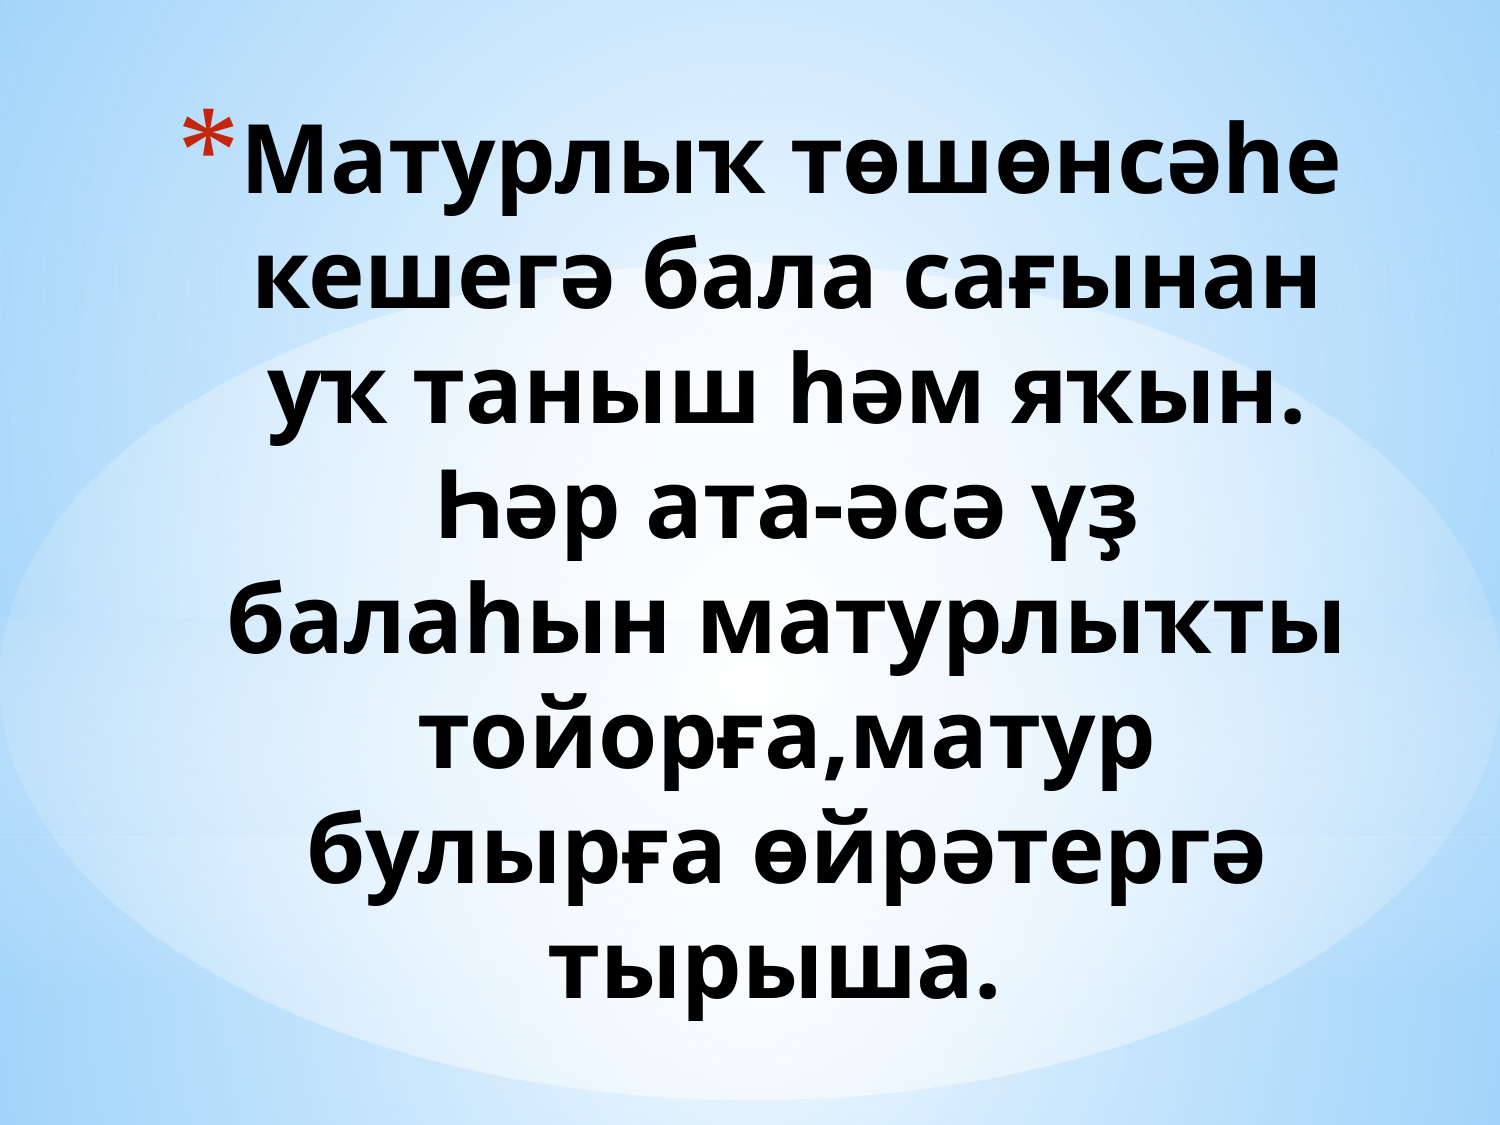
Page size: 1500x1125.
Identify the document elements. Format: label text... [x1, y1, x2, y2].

title Матурлыҡ төшөнсәһе кешегә бала сағынан уҡ таныш һәм яҡын. Һәр ата-әсә үҙ балаһын матурлыҡты тойорға,матур булырға өйрәтергә тырыша. [159, 90, 1363, 1000]
